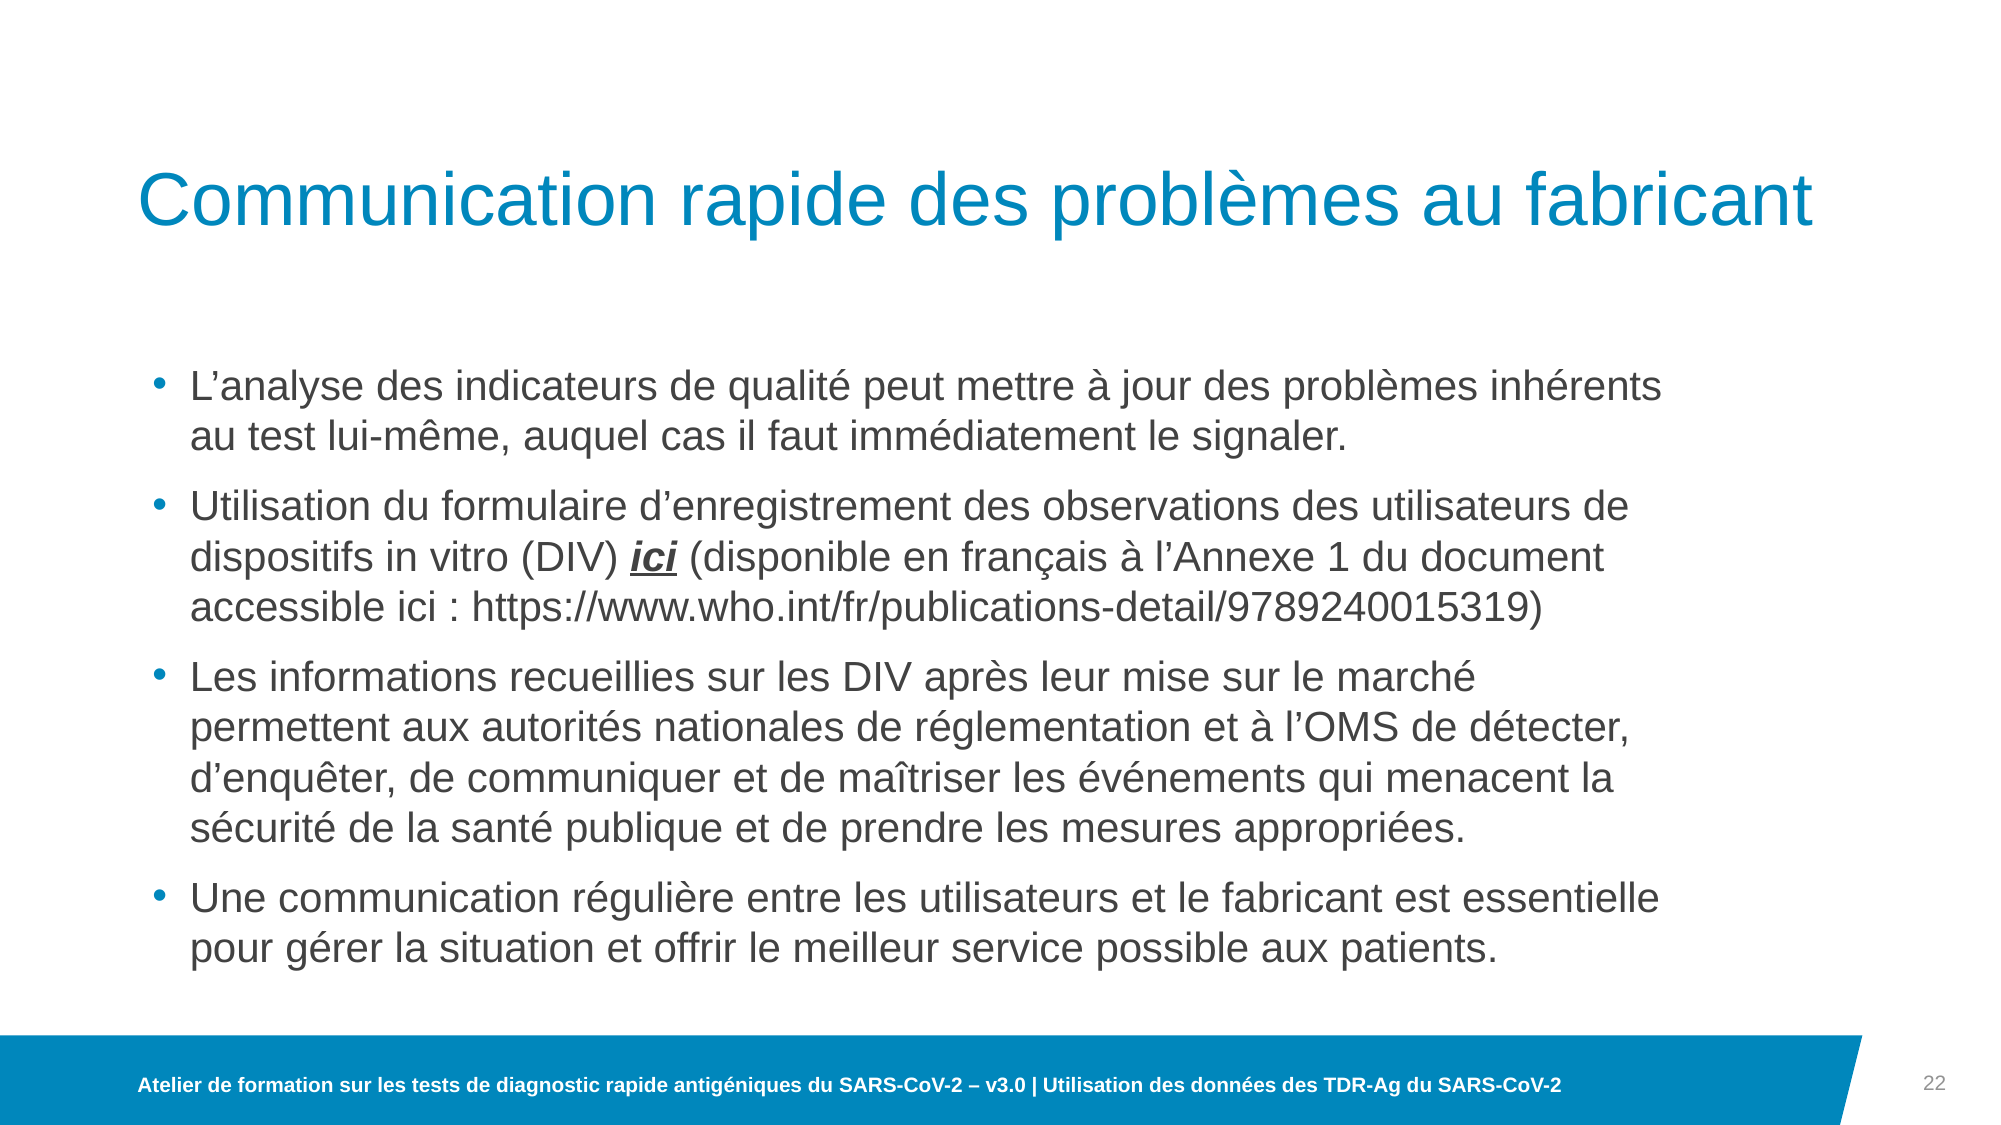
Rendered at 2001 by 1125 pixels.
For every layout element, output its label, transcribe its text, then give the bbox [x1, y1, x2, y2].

slide_number 22 [1862, 1035, 1947, 1125]
footer Atelier de formation sur les tests de diagnostic rapide antigéniques du SARS-CoV-2 – v3.0 | Utilisation des données des TDR-Ag du SARS-CoV-2 [137, 1042, 1598, 1125]
list L’analyse des indicateurs de qualité peut mettre à jour des problèmes inhérents au test lui-même, auquel cas il faut immédiatement le signaler. Utilisation du formulaire d’enregistrement des observations des utilisateurs de dispositifs in vitro (DIV) ici (disponible en français à l’Annexe 1 du document accessible ici : https://www.who.int/fr/publications-detail/9789240015319) Les informations recueillies sur les DIV après leur mise sur le marché permettent aux autorités nationales de réglementation et à l’OMS de détecter, d’enquêter, de communiquer et de maîtriser les événements qui menacent la sécurité de la santé publique et de prendre les mesures appropriées. Une communication régulière entre les utilisateurs et le fabricant est essentielle pour gérer la situation et offrir le meilleur service possible aux patients. [137, 281, 1702, 1014]
title Communication rapide des problèmes au fabricant [137, 87, 1863, 243]
